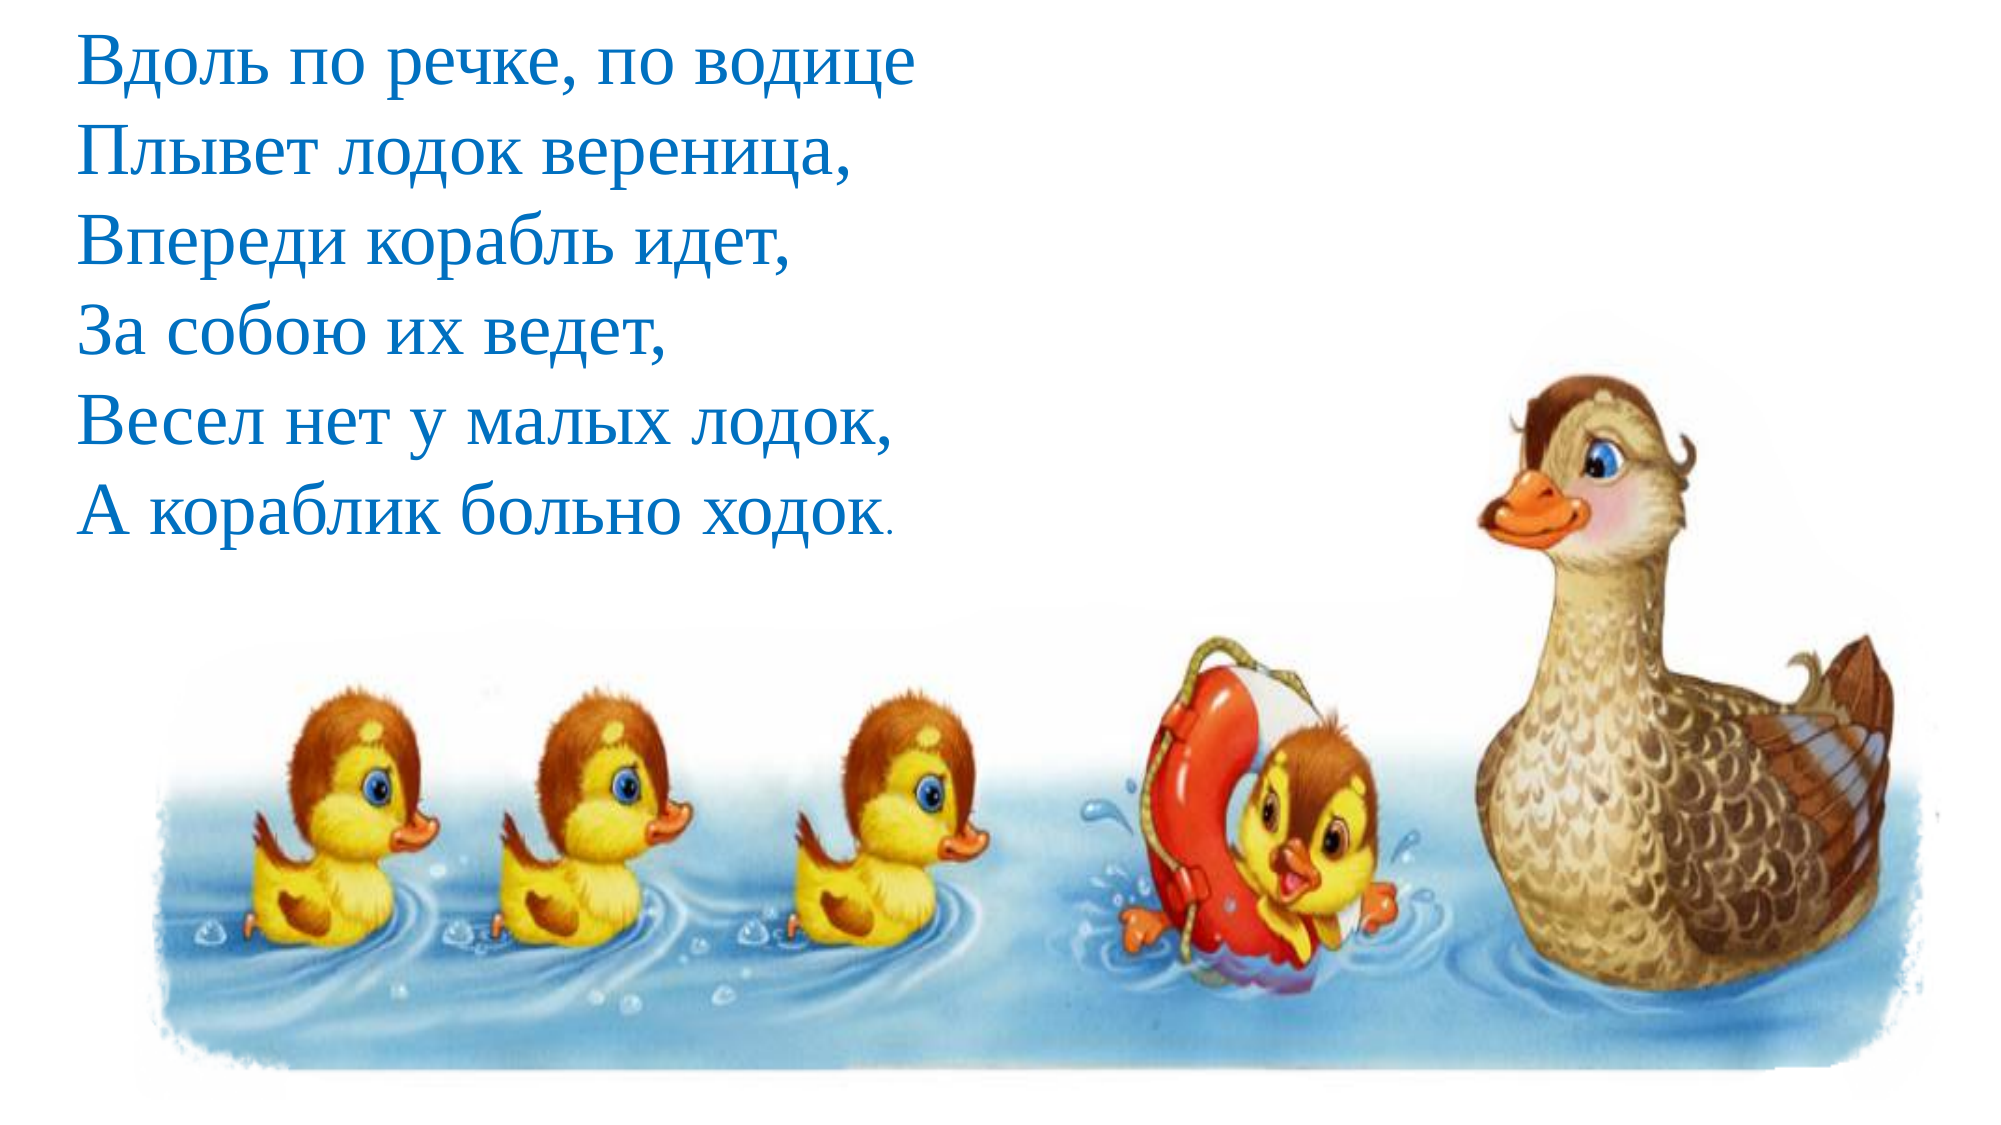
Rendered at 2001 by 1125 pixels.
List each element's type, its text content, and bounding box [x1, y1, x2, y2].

picture [134, 308, 1945, 1100]
text_box Вдоль по речке, по водице Плывет лодок вереница, Впереди корабль идет, За собою их ведет, Весел нет у малых лодок, А кораблик больно ходок. [61, 2, 1062, 557]
